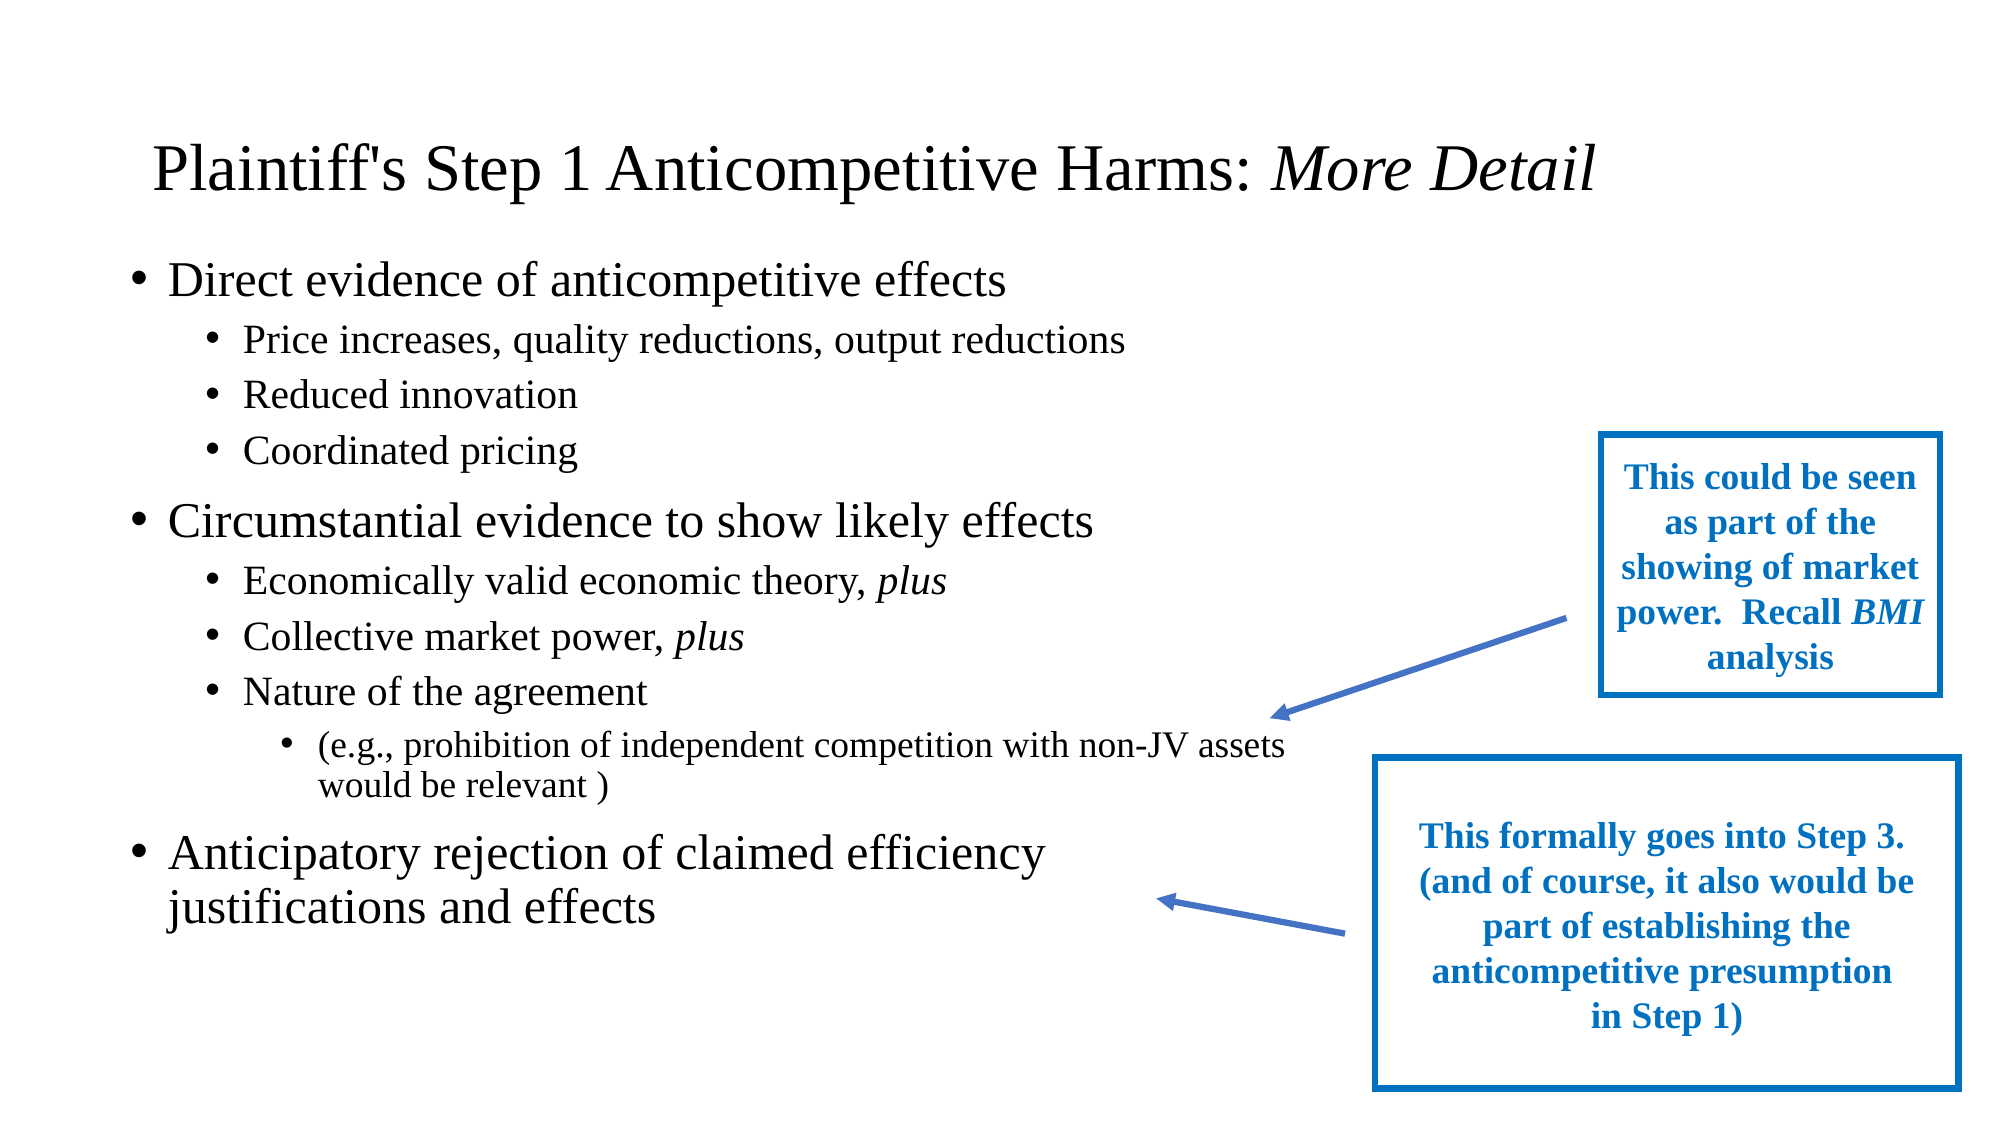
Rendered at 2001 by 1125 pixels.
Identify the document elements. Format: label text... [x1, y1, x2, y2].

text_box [1156, 898, 1346, 934]
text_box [1269, 617, 1567, 719]
title Plaintiff's Step 1 Anticompetitive Harms: More Detail [137, 59, 1863, 278]
text_box This could be seen as part of the showing of market power. Recall BMI analysis [1600, 433, 1941, 696]
list Direct evidence of anticompetitive effects Price increases, quality reductions, output reductions Reduced innovation Coordinated pricing Circumstantial evidence to show likely effects Economically valid economic theory, plus Collective market power, plus Nature of the agreement (e.g., prohibition of independent competition with non-JV assets would be relevant ) Anticipatory rejection of claimed efficiency justifications and effects [115, 245, 1313, 960]
text_box This formally goes into Step 3. (and of course, it also would be part of establishing the anticompetitive presumption in Step 1) [1374, 756, 1959, 1089]
